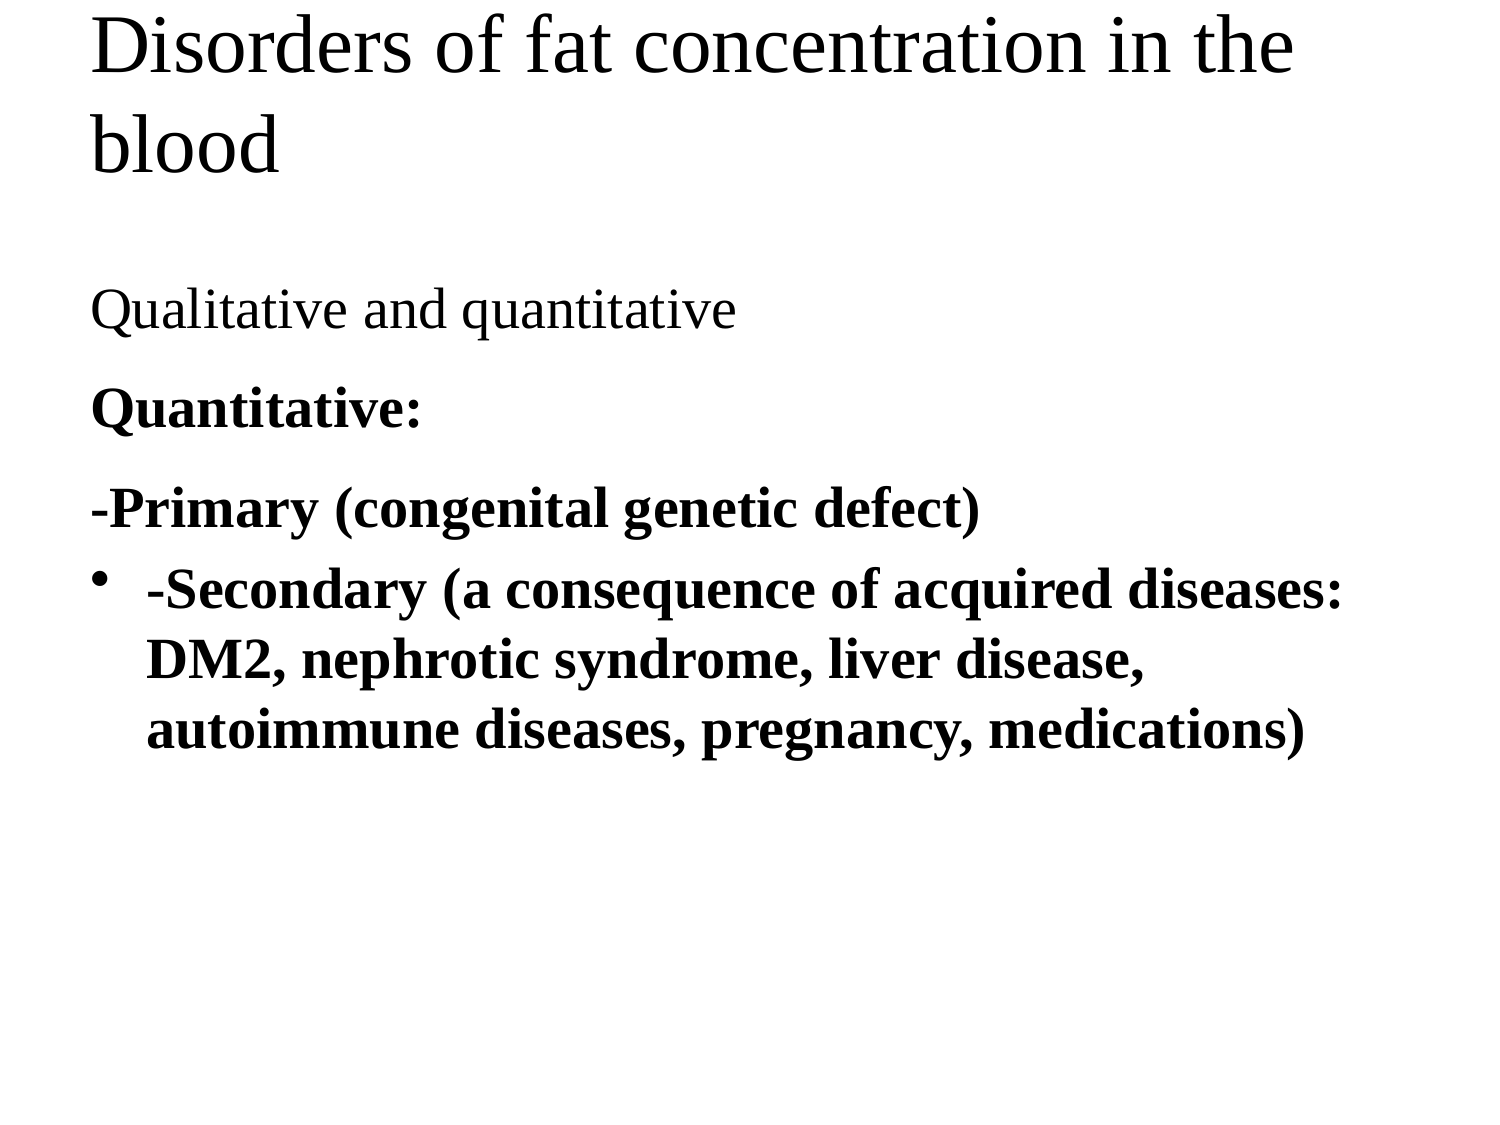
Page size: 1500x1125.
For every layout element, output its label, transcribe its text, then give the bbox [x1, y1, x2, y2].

list Qualitative and quantitative Quantitative: -Primary (congenital genetic defect) -Secondary (a consequence of acquired diseases: DM2, nephrotic syndrome, liver disease, autoimmune diseases, pregnancy, medications) [74, 262, 1426, 1006]
title Disorders of fat concentration in the blood [74, 44, 1426, 233]
